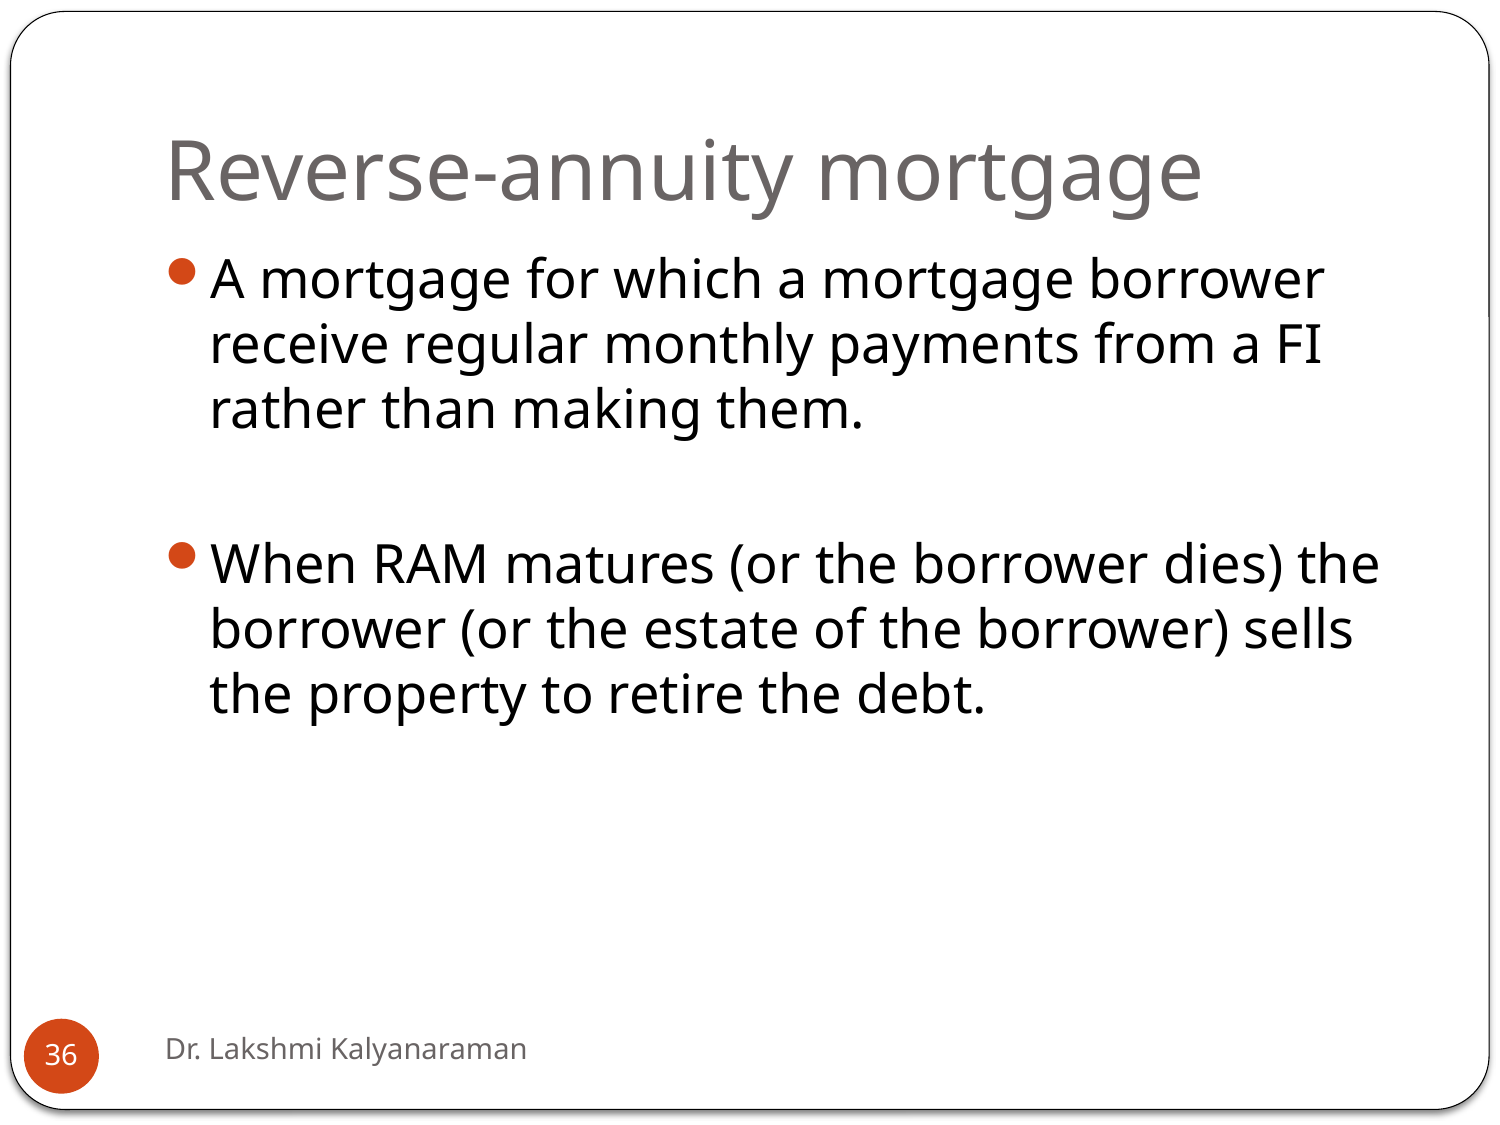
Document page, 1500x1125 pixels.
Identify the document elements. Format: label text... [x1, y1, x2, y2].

list A mortgage for which a mortgage borrower receive regular monthly payments from a FI rather than making them. When RAM matures (or the borrower dies) the borrower (or the estate of the borrower) sells the property to retire the debt. [150, 237, 1425, 988]
title Reverse-annuity mortgage [150, 45, 1425, 233]
slide_number 36 [23, 1018, 99, 1094]
footer Dr. Lakshmi Kalyanaraman [150, 1012, 800, 1088]
